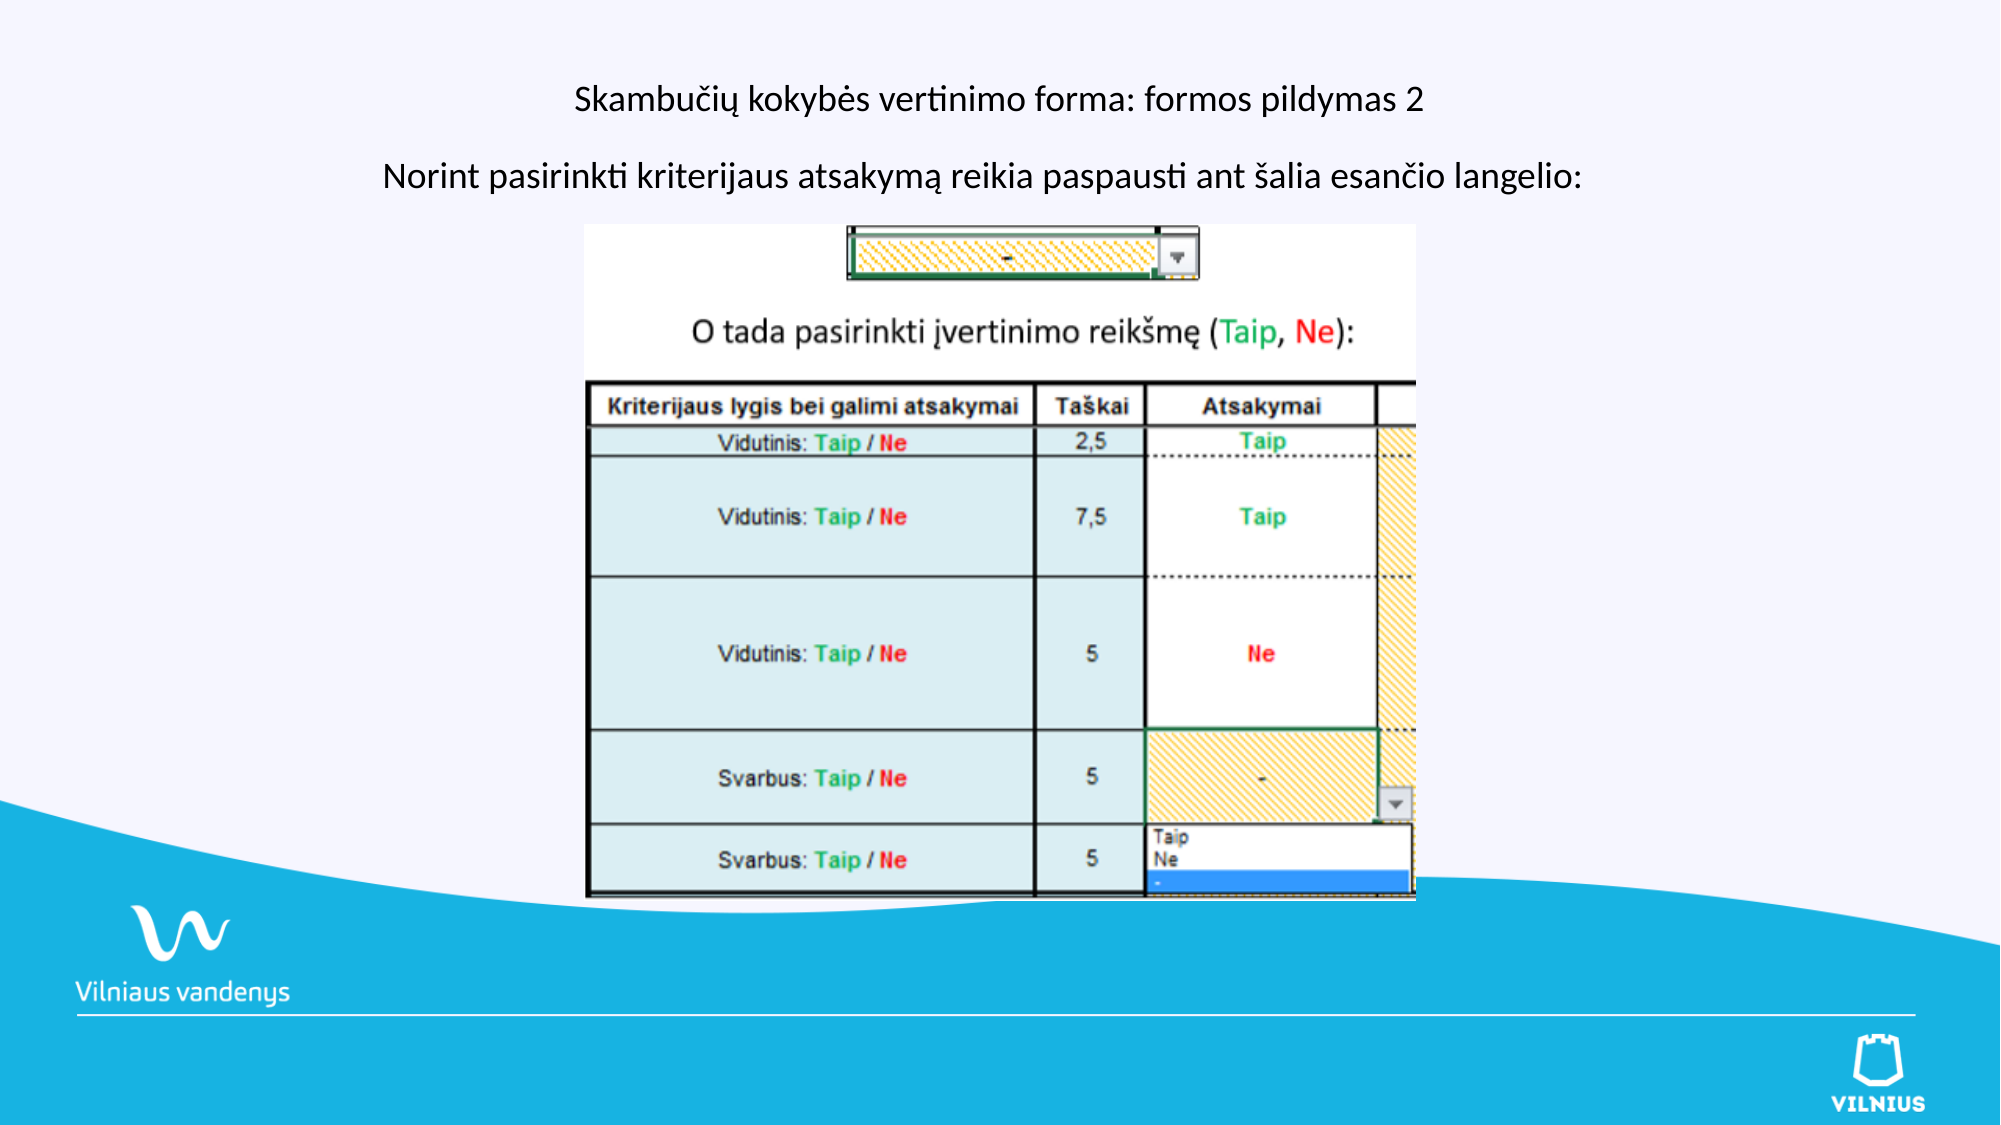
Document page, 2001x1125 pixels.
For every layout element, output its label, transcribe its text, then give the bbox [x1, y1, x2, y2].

picture [0, 224, 2000, 1125]
text_box Skambučių kokybės vertinimo forma: formos pildymas 2 [559, 66, 1441, 127]
text_box Norint pasirinkti kriterijaus atsakymą reikia paspausti ant šalia esančio langelio: [346, 143, 1629, 204]
